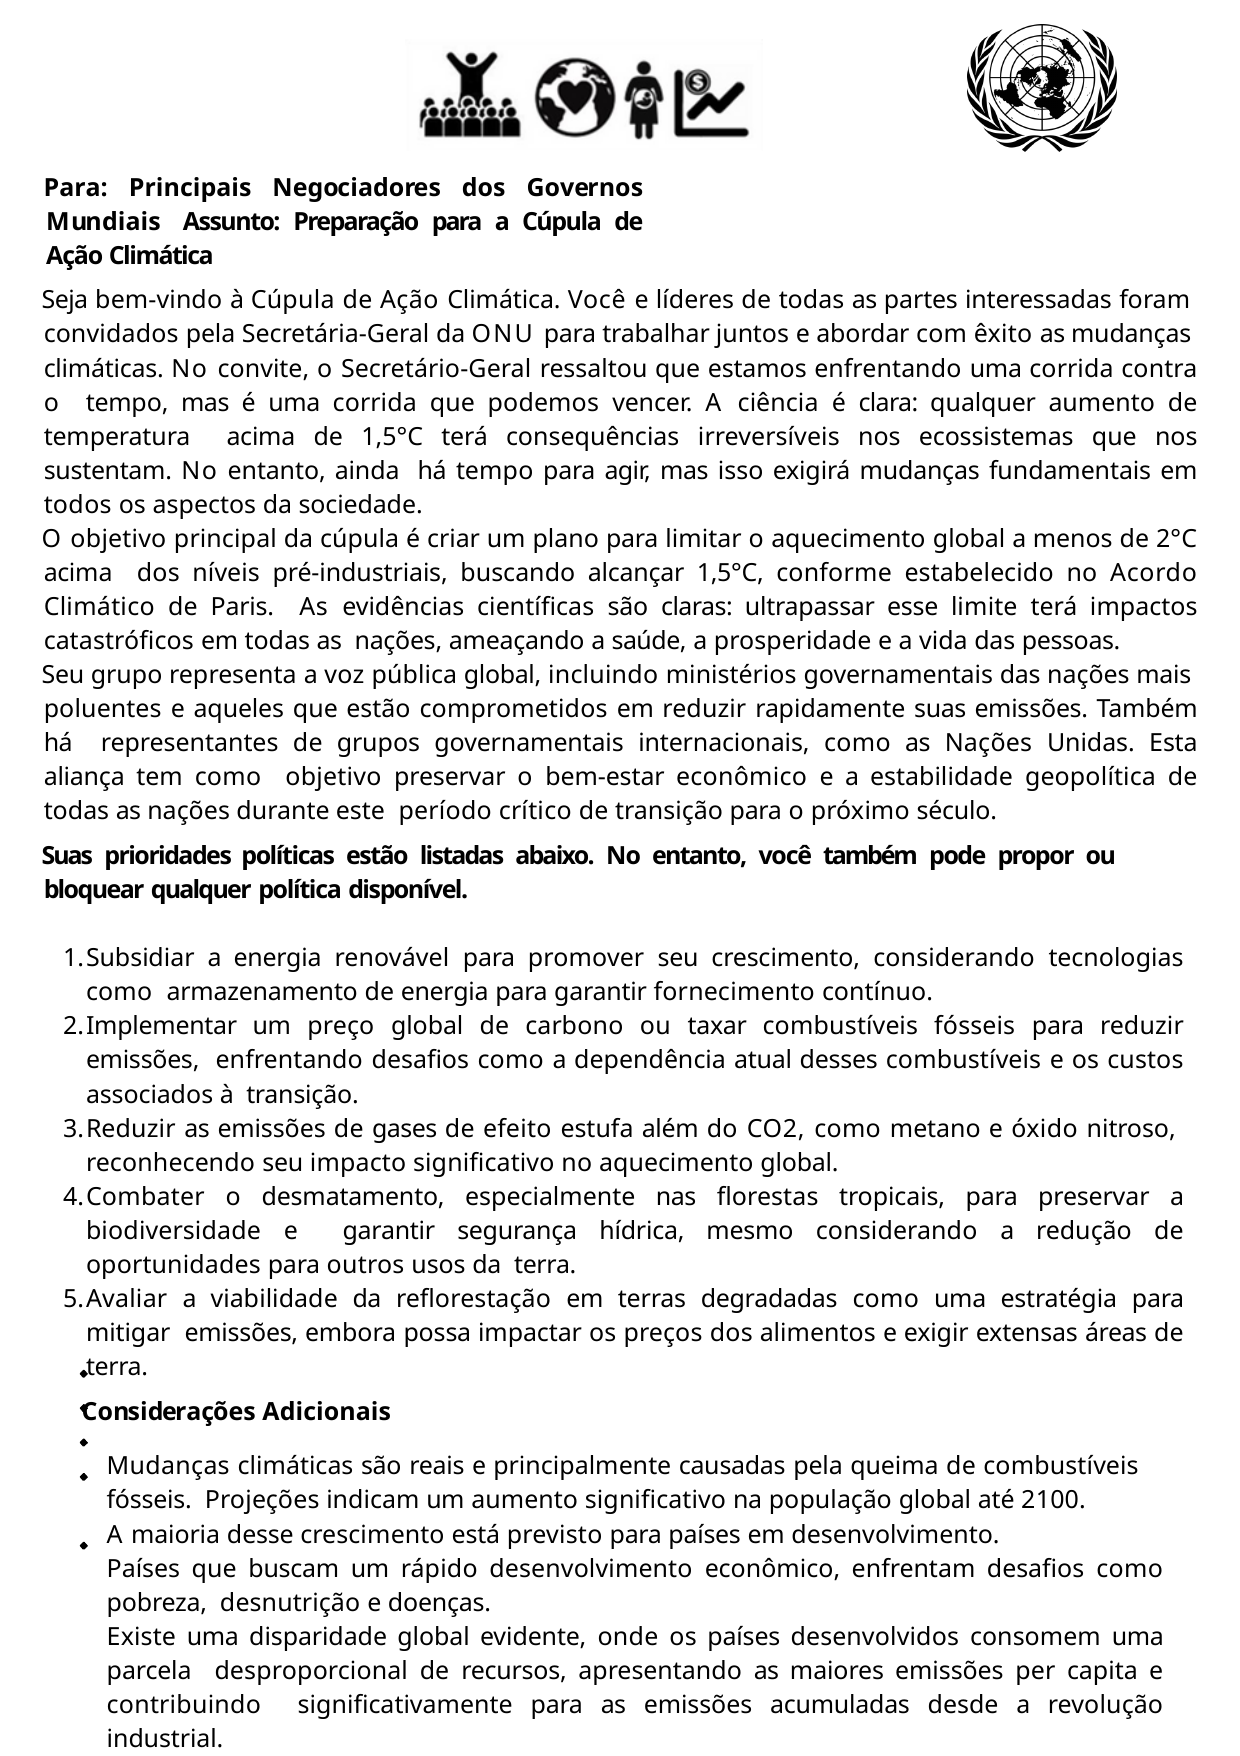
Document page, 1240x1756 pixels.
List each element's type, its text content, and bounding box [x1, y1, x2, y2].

picture [967, 24, 1117, 152]
picture [404, 39, 764, 151]
text_box Para: Principais Negociadores dos Governos Mundiais Assunto: Preparação para a Cúpula de Ação Climática Seja bem-vindo à Cúpula de Ação Climática. Você e líderes de todas as partes interessadas foram convidados pela Secretária-Geral da ONU para trabalhar juntos e abordar com êxito as mudanças climáticas. No convite, o Secretário-Geral ressaltou que estamos enfrentando uma corrida contra o tempo, mas é uma corrida que podemos vencer. A ciência é clara: qualquer aumento de temperatura acima de 1,5°C terá consequências irreversíveis nos ecossistemas que nos sustentam. No entanto, ainda há tempo para agir, mas isso exigirá mudanças fundamentais em todos os aspectos da sociedade. O objetivo principal da cúpula é criar um plano para limitar o aquecimento global a menos de 2°C acima dos níveis pré-industriais, buscando alcançar 1,5°C, conforme estabelecido no Acordo Climático de Paris. As evidências científicas são claras: ultrapassar esse limite terá impactos catastróficos em todas as nações, ameaçando a saúde, a prosperidade e a vida das pessoas. Seu grupo representa a voz pública global, incluindo ministérios governamentais das nações mais poluentes e aqueles que estão comprometidos em reduzir rapidamente suas emissões. Também há representantes de grupos governamentais internacionais, como as Nações Unidas. Esta aliança tem como objetivo preservar o bem-estar econômico e a estabilidade geopolítica de todas as nações durante este período crítico de transição para o próximo século. Suas prioridades políticas estão listadas abaixo. No entanto, você também pode propor ou bloquear qualquer política disponível. Subsidiar a energia renovável para promover seu crescimento, considerando tecnologias como armazenamento de energia para garantir fornecimento contínuo. Implementar um preço global de carbono ou taxar combustíveis fósseis para reduzir emissões, enfrentando desafios como a dependência atual desses combustíveis e os custos associados à transição. Reduzir as emissões de gases de efeito estufa além do CO2, como metano e óxido nitroso, reconhecendo seu impacto significativo no aquecimento global. Combater o desmatamento, especialmente nas florestas tropicais, para preservar a biodiversidade e garantir segurança hídrica, mesmo considerando a redução de oportunidades para outros usos da terra. Avaliar a viabilidade da reflorestação em terras degradadas como uma estratégia para mitigar emissões, embora possa impactar os preços dos alimentos e exigir extensas áreas de terra. Considerações Adicionais Mudanças climáticas são reais e principalmente causadas pela queima de combustíveis fósseis. Projeções indicam um aumento significativo na população global até 2100. A maioria desse crescimento está previsto para países em desenvolvimento. Países que buscam um rápido desenvolvimento econômico, enfrentam desafios como pobreza, desnutrição e doenças. Existe uma disparidade global evidente, onde os países desenvolvidos consomem uma parcela desproporcional de recursos, apresentando as maiores emissões per capita e contribuindo significativamente para as emissões acumuladas desde a revolução industrial. [41, 164, 1199, 1753]
